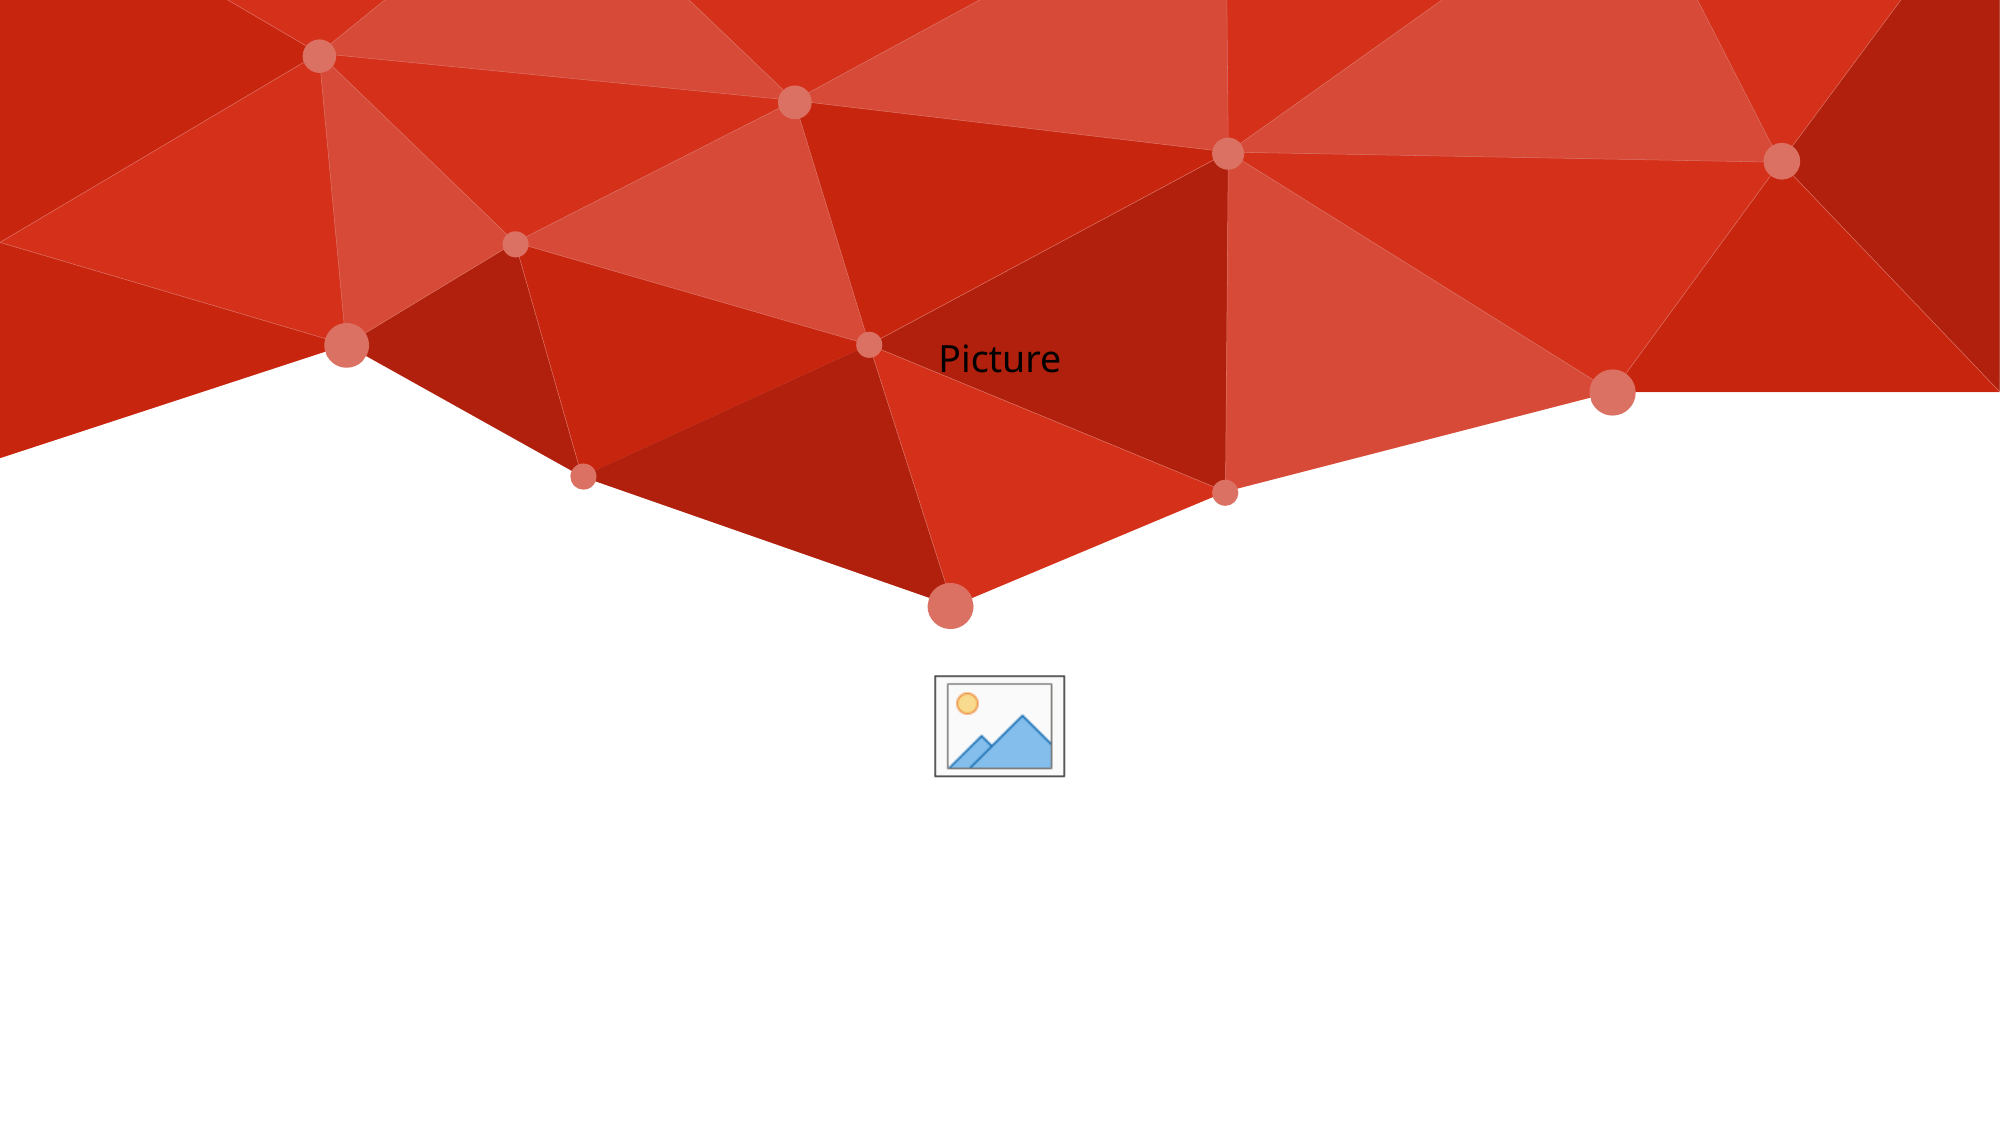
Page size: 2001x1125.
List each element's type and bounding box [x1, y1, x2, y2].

picture [0, 328, 2000, 1125]
text_box [0, 0, 2000, 328]
